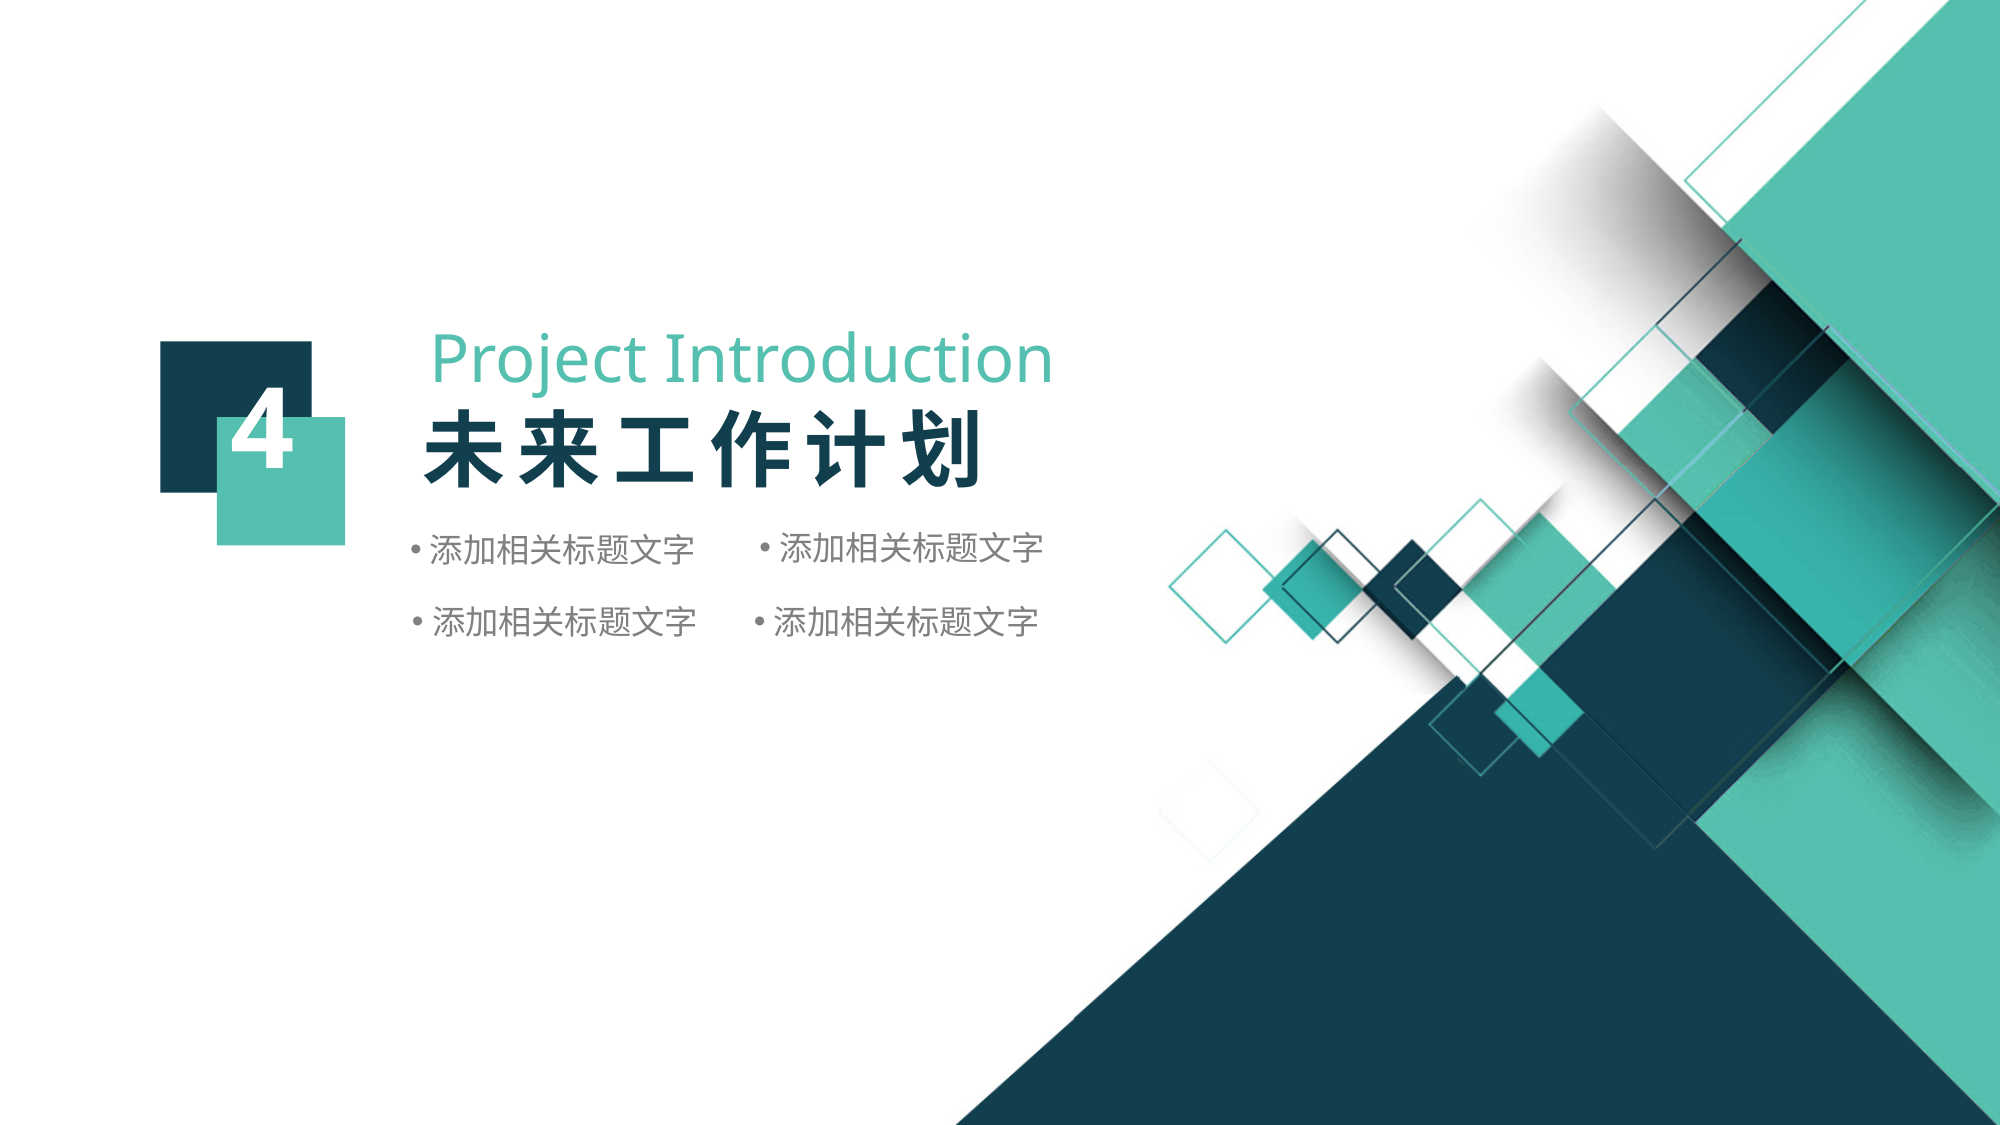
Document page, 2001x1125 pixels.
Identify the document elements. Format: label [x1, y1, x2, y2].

text_box [407, 308, 1121, 506]
picture [0, 0, 2000, 1125]
text_box [160, 341, 346, 546]
